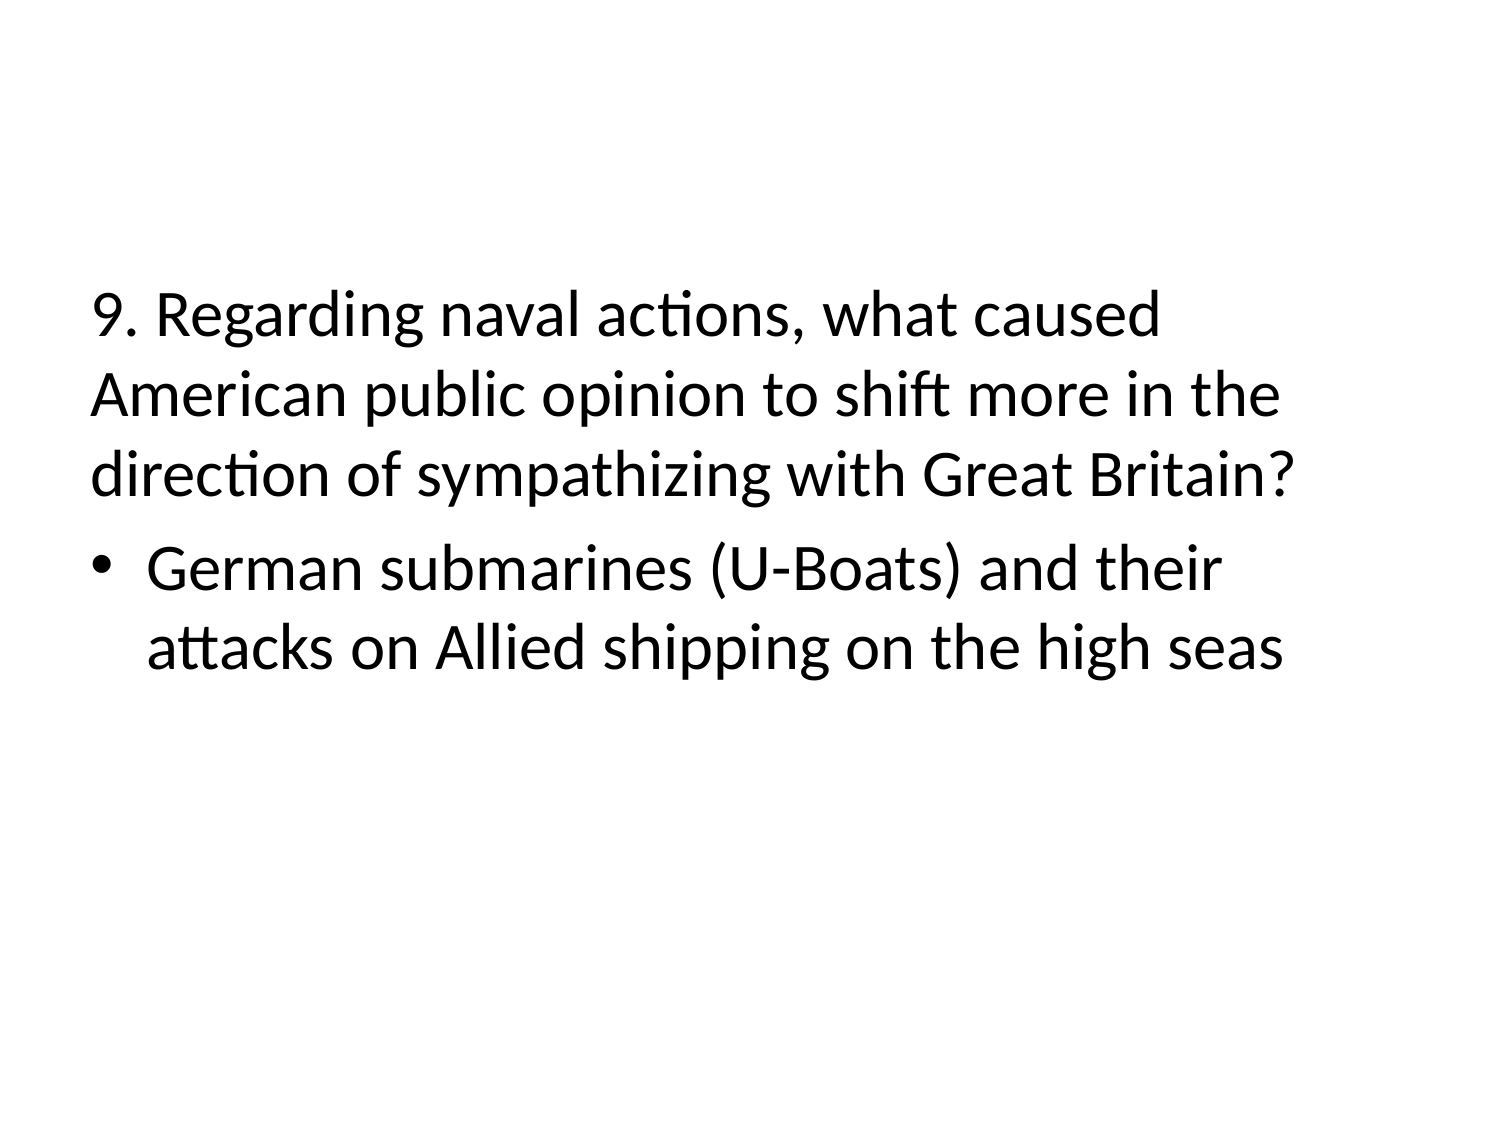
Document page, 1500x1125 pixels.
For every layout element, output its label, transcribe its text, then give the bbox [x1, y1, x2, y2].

list 9. Regarding naval actions, what caused American public opinion to shift more in the direction of sympathizing with Great Britain? German submarines (U-Boats) and their attacks on Allied shipping on the high seas [75, 262, 1425, 1005]
